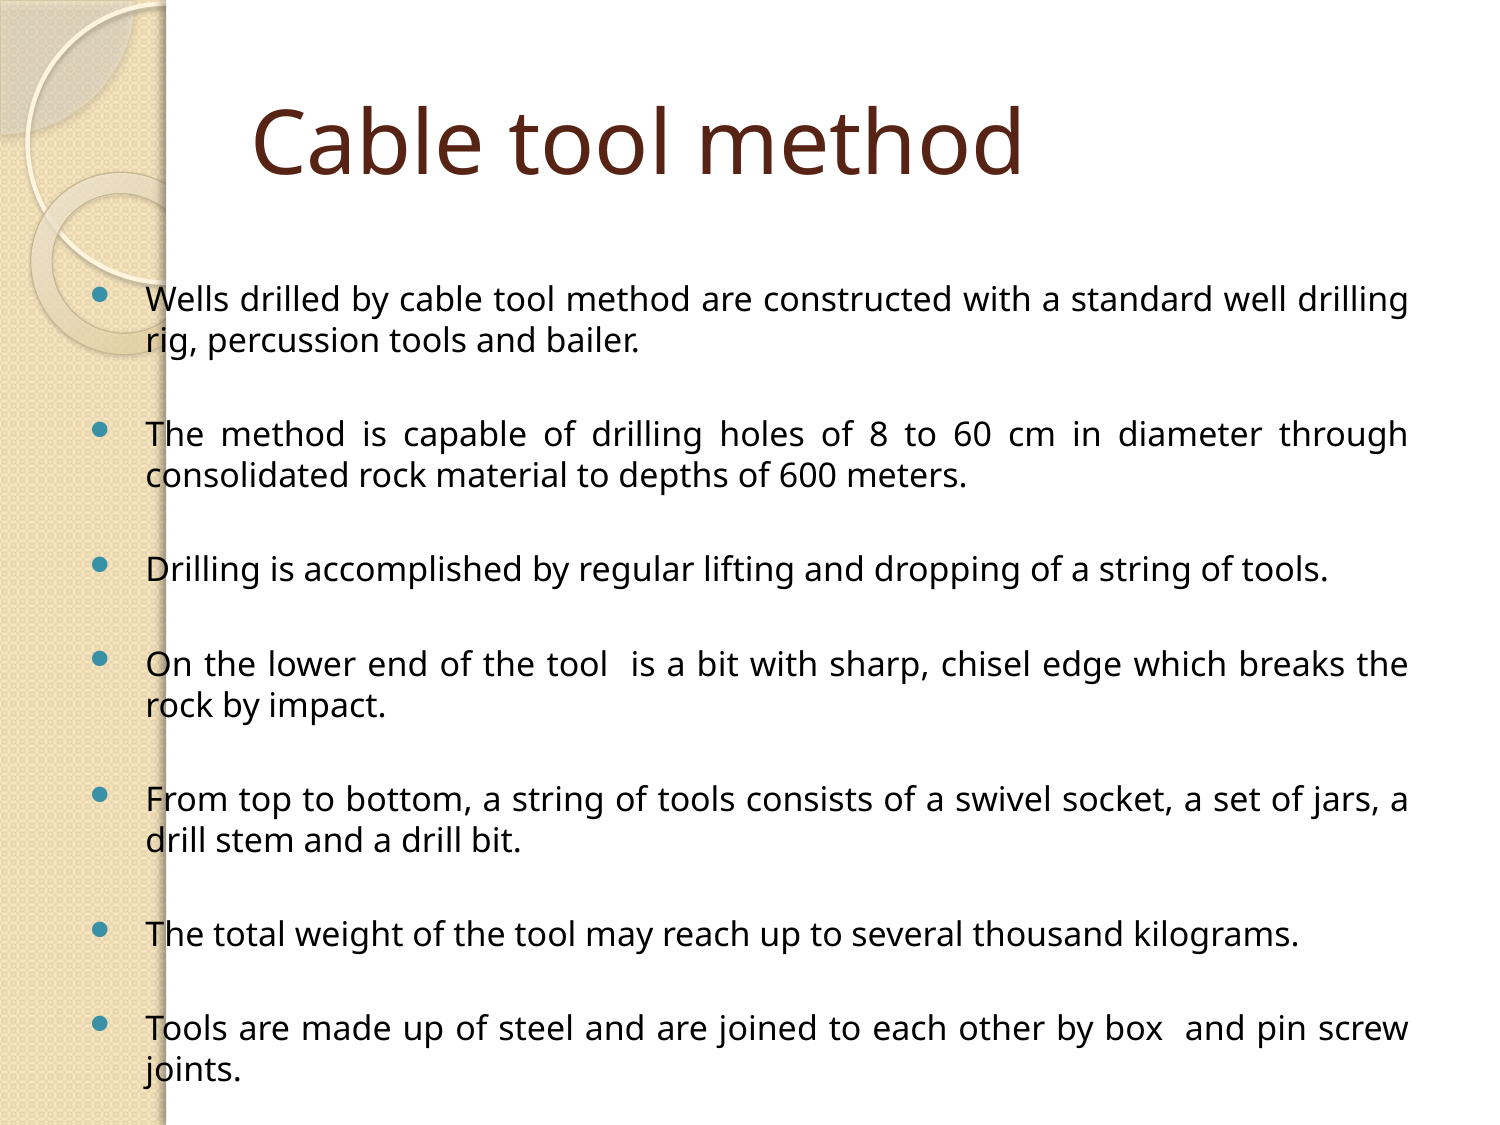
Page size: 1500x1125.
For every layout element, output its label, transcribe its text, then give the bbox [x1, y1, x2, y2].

list Wells drilled by cable tool method are constructed with a standard well drilling rig, percussion tools and bailer. The method is capable of drilling holes of 8 to 60 cm in diameter through consolidated rock material to depths of 600 meters. Drilling is accomplished by regular lifting and dropping of a string of tools. On the lower end of the tool is a bit with sharp, chisel edge which breaks the rock by impact. From top to bottom, a string of tools consists of a swivel socket, a set of jars, a drill stem and a drill bit. The total weight of the tool may reach up to several thousand kilograms. Tools are made up of steel and are joined to each other by box and pin screw joints. [75, 270, 1425, 1100]
title Cable tool method [235, 45, 1466, 233]
